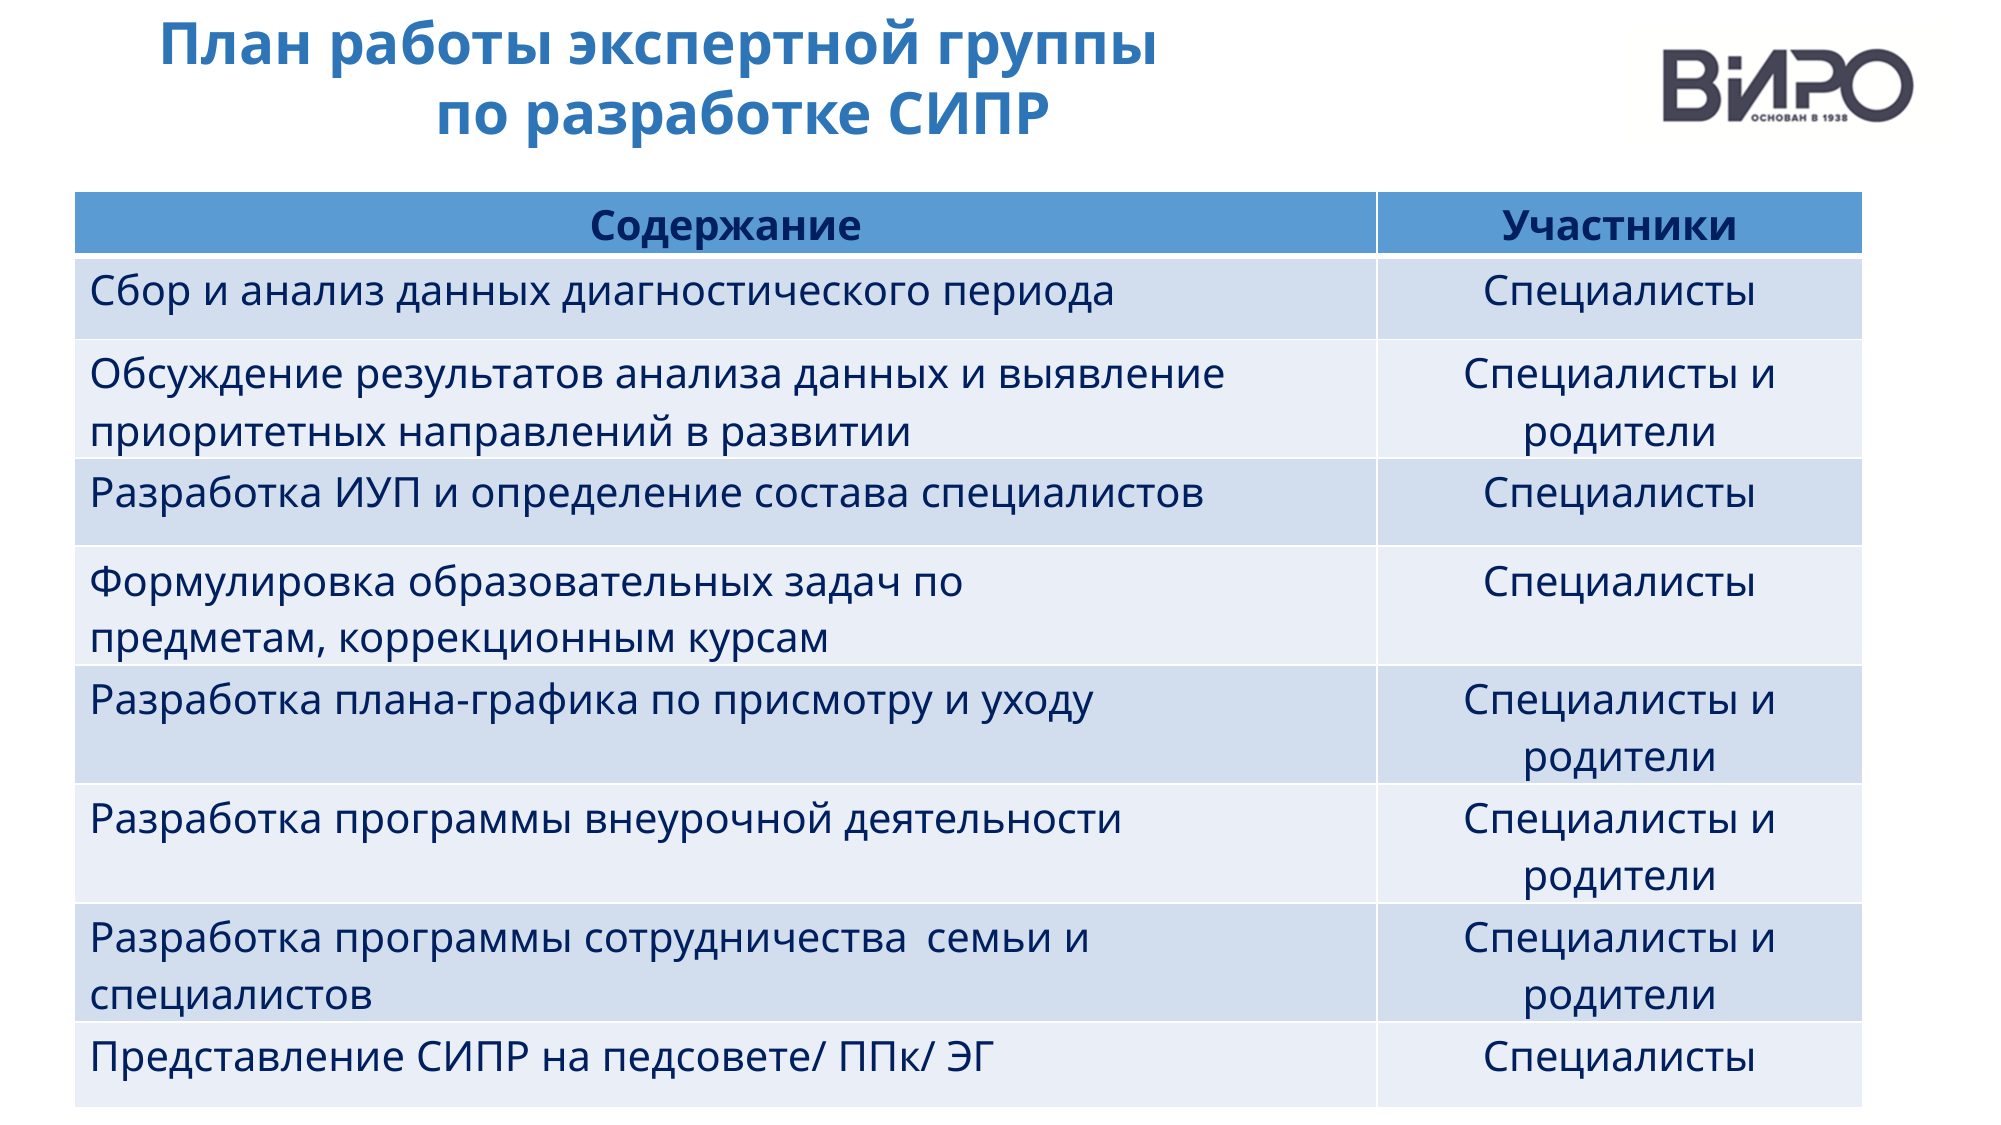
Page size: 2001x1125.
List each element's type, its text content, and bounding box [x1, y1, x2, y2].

table_header Содержание [75, 192, 1376, 253]
table_cell Представление СИПР на педсовете/ ППк/ ЭГ [75, 1023, 1376, 1107]
table_cell Разработка ИУП и определение состава специалистов [75, 459, 1376, 545]
table_cell Разработка программы внеурочной деятельности [75, 785, 1376, 902]
table_cell Формулировка образовательных задач по предметам, коррекционным курсам [75, 547, 1376, 664]
table_cell Специалисты и родители [1378, 666, 1862, 783]
table_cell Специалисты и родители [1378, 904, 1862, 1021]
table_cell Разработка плана-графика по присмотру и уходу [75, 666, 1376, 783]
table_cell Специалисты [1378, 459, 1862, 545]
table_cell Обсуждение результатов анализа данных и выявление приоритетных направлений в развитии [75, 340, 1376, 457]
table_cell Специалисты [1378, 547, 1862, 664]
table_cell Сбор и анализ данных диагностического периода [75, 259, 1376, 339]
table_cell Специалисты [1378, 259, 1862, 339]
table_cell Специалисты и родители [1378, 785, 1862, 902]
table_cell Специалисты [1378, 1023, 1862, 1107]
title План работы экспертной группы по разработке СИПР [132, 4, 1313, 194]
table_cell Специалисты и родители [1378, 340, 1862, 457]
table_header Участники [1378, 192, 1862, 253]
table_cell Разработка программы сотрудничества семьи и специалистов [75, 904, 1376, 1021]
picture [1624, 24, 1948, 148]
